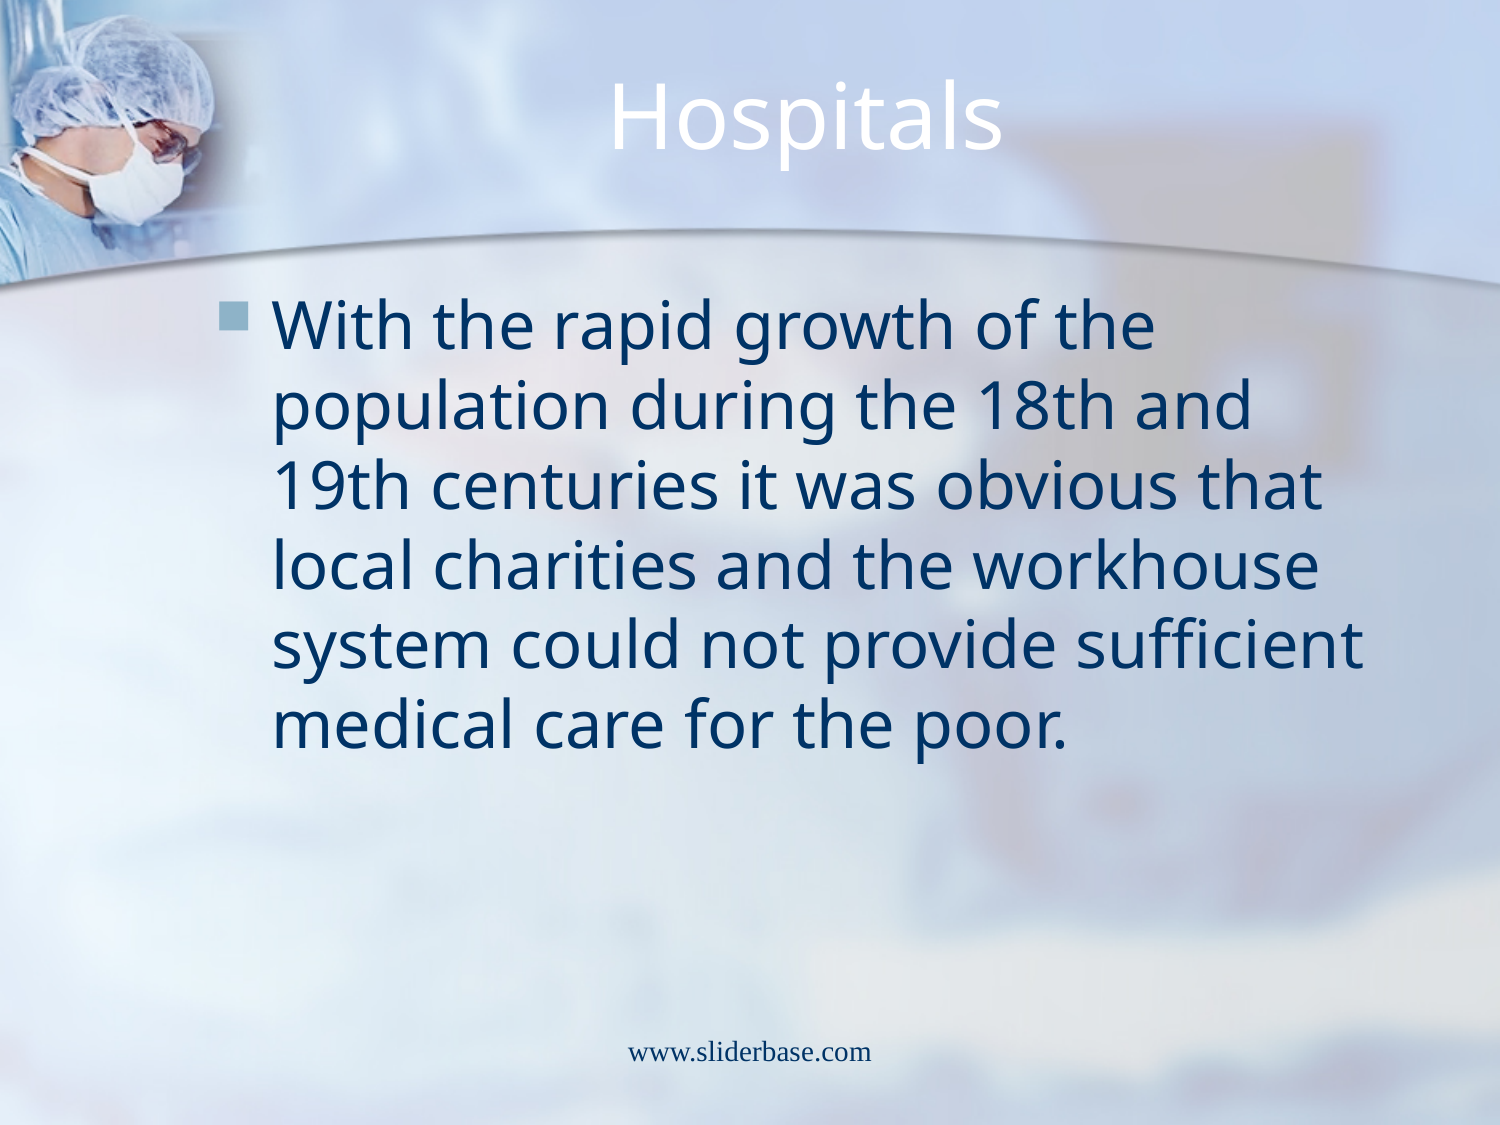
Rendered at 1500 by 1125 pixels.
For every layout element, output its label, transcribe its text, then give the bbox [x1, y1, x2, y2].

picture [0, 0, 1500, 1125]
title Hospitals [200, 24, 1413, 200]
footer www.sliderbase.com [512, 1024, 988, 1103]
list With the rapid growth of the population during the 18th and 19th centuries it was obvious that local charities and the workhouse system could not provide sufficient medical care for the poor. [200, 275, 1413, 1050]
